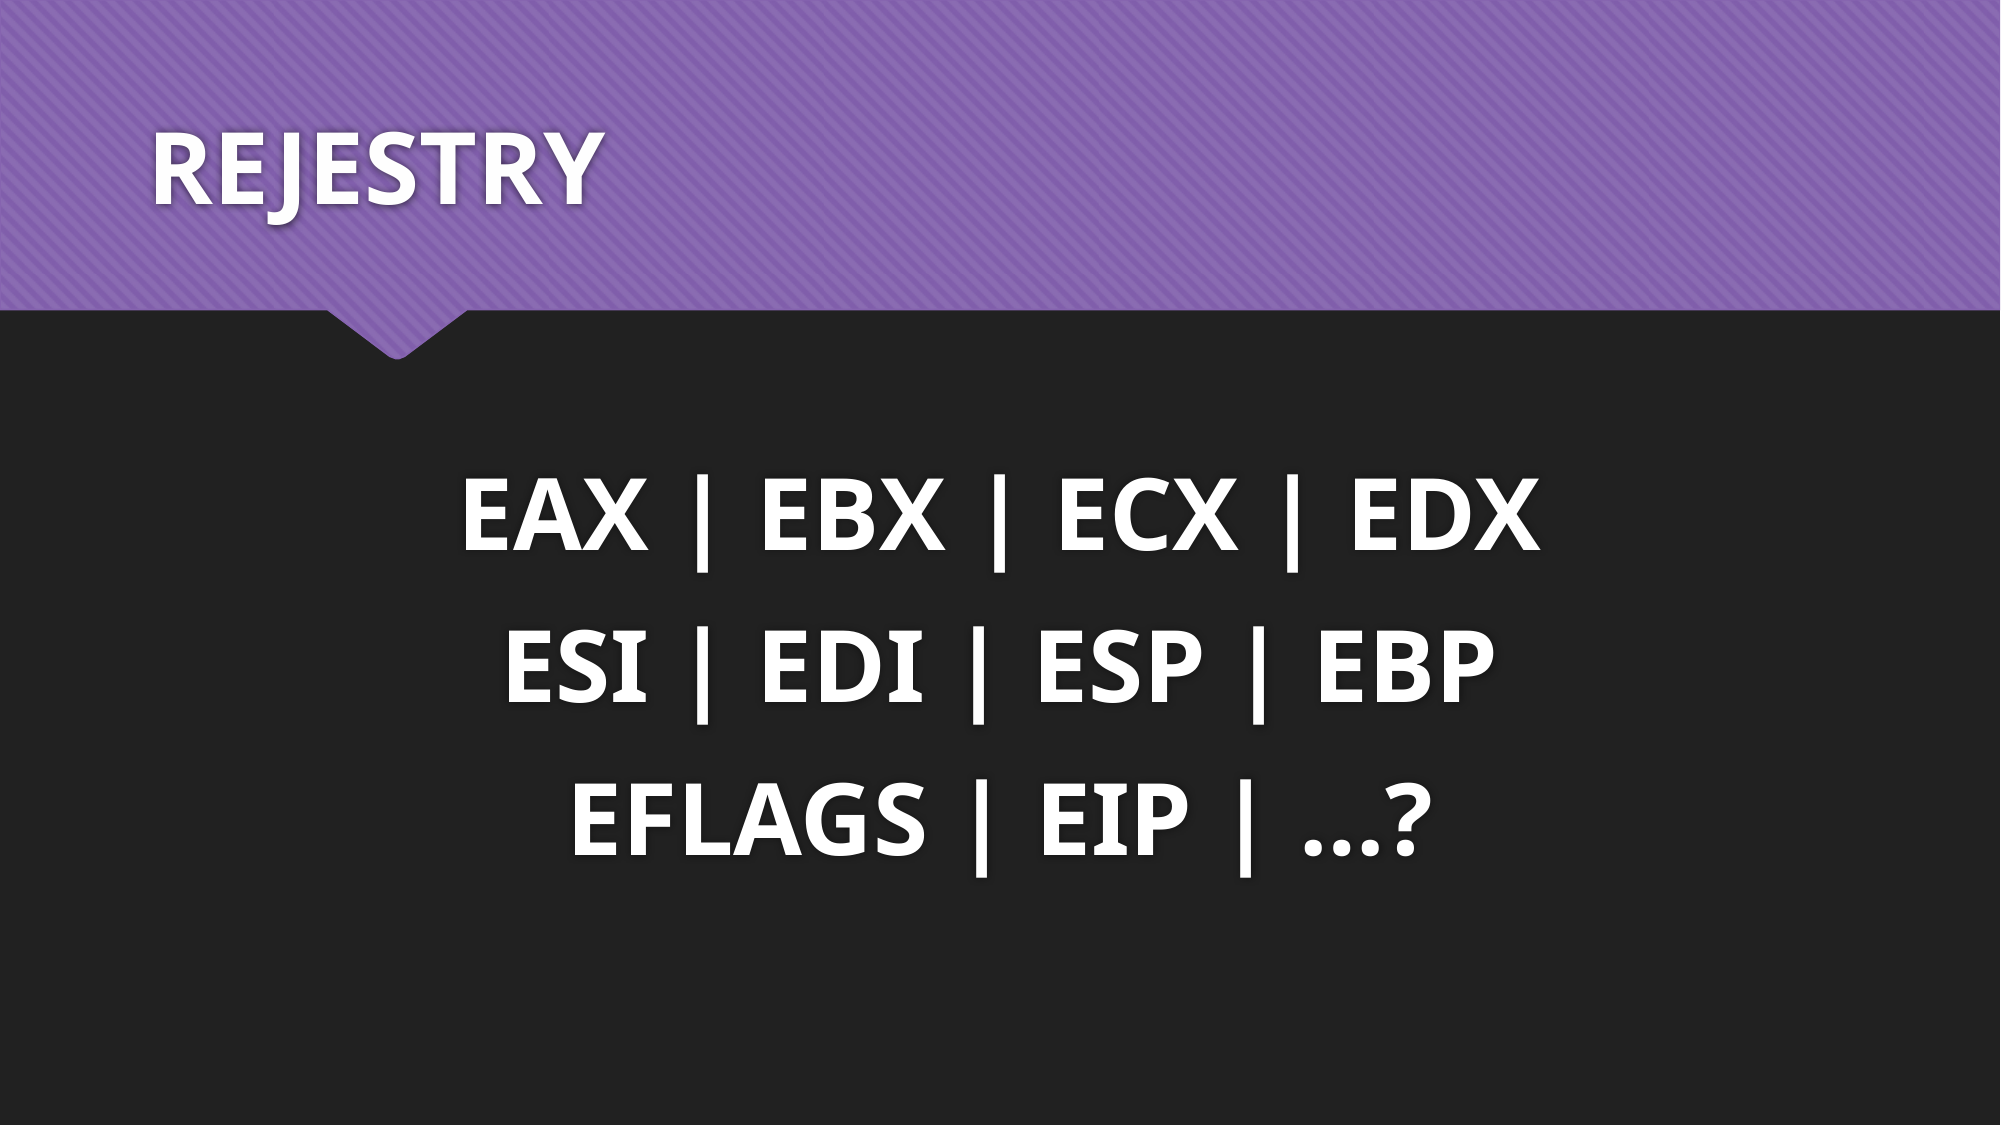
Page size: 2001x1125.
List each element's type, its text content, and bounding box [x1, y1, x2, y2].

list EAX | EBX | ECX | EDX ESI | EDI | ESP | EBP EFLAGS | EIP | …? [134, 364, 1866, 962]
title REJESTRY [132, 73, 1868, 233]
